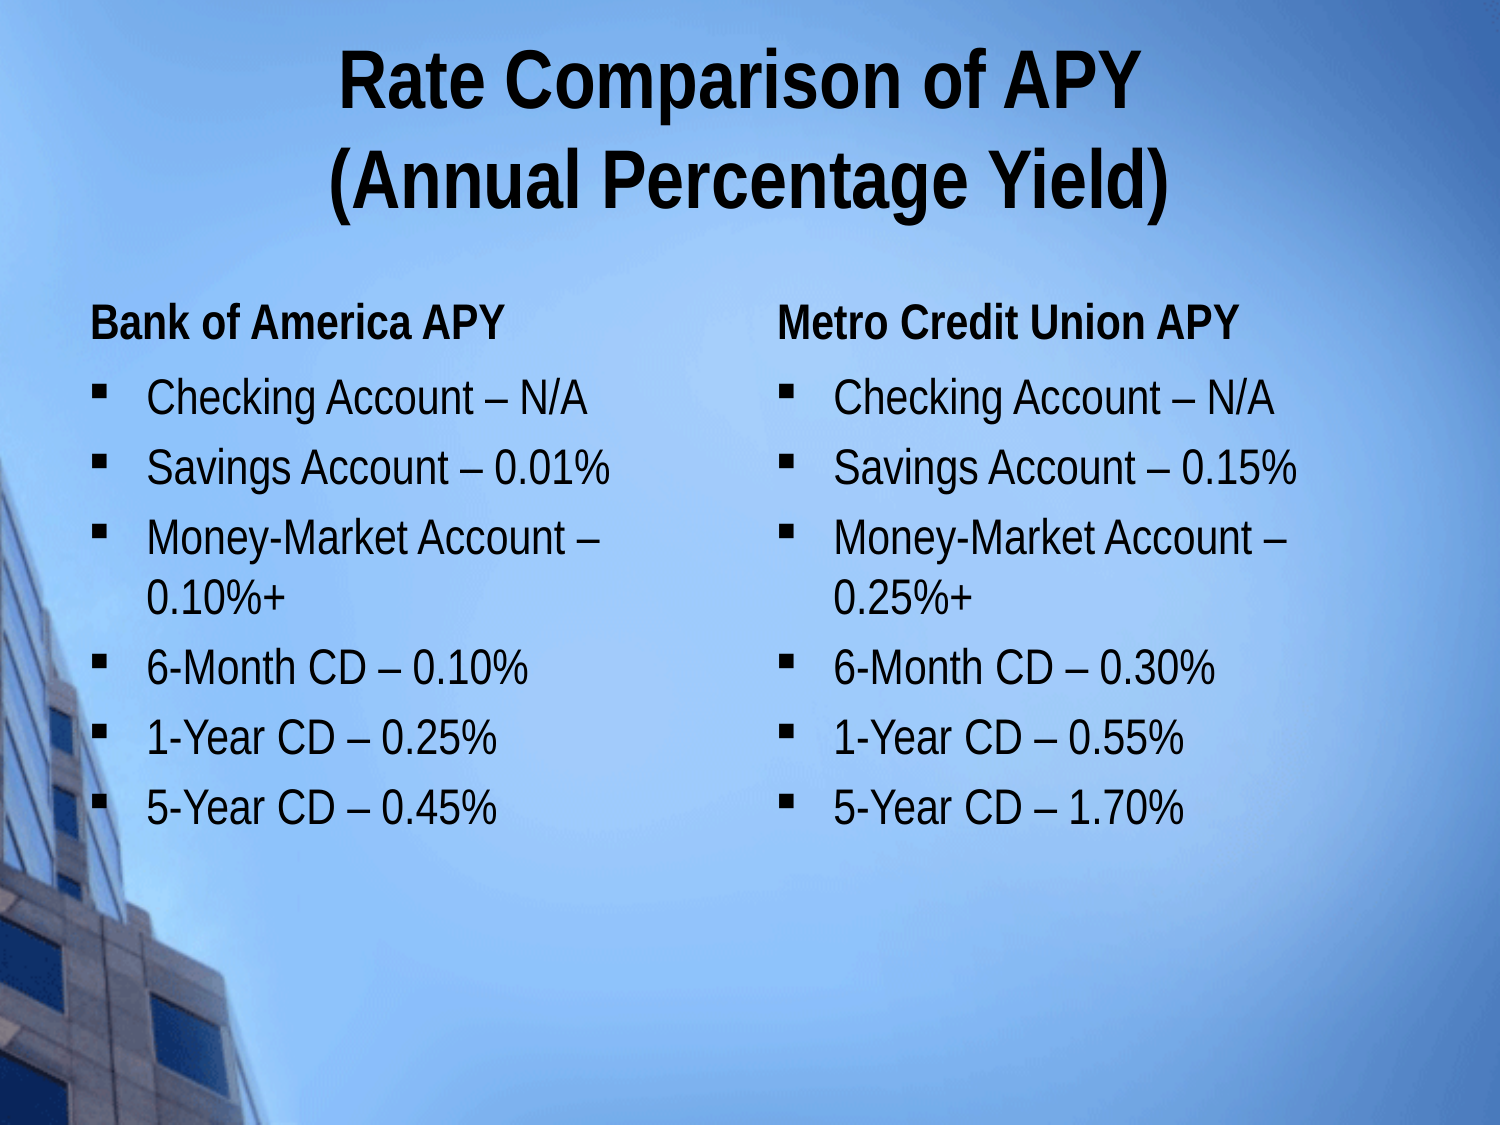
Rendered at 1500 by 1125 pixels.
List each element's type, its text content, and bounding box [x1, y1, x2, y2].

list Bank of America APY [74, 251, 738, 356]
list Metro Credit Union APY [761, 251, 1426, 356]
title Rate Comparison of APY (Annual Percentage Yield) [74, 44, 1426, 233]
list Checking Account – N/A Savings Account – 0.01% Money-Market Account – 0.10%+ 6-Month CD – 0.10% 1-Year CD – 0.25% 5-Year CD – 0.45% [74, 356, 738, 1006]
list Checking Account – N/A Savings Account – 0.15% Money-Market Account – 0.25%+ 6-Month CD – 0.30% 1-Year CD – 0.55% 5-Year CD – 1.70% [761, 356, 1426, 1006]
picture [0, 0, 1500, 1125]
